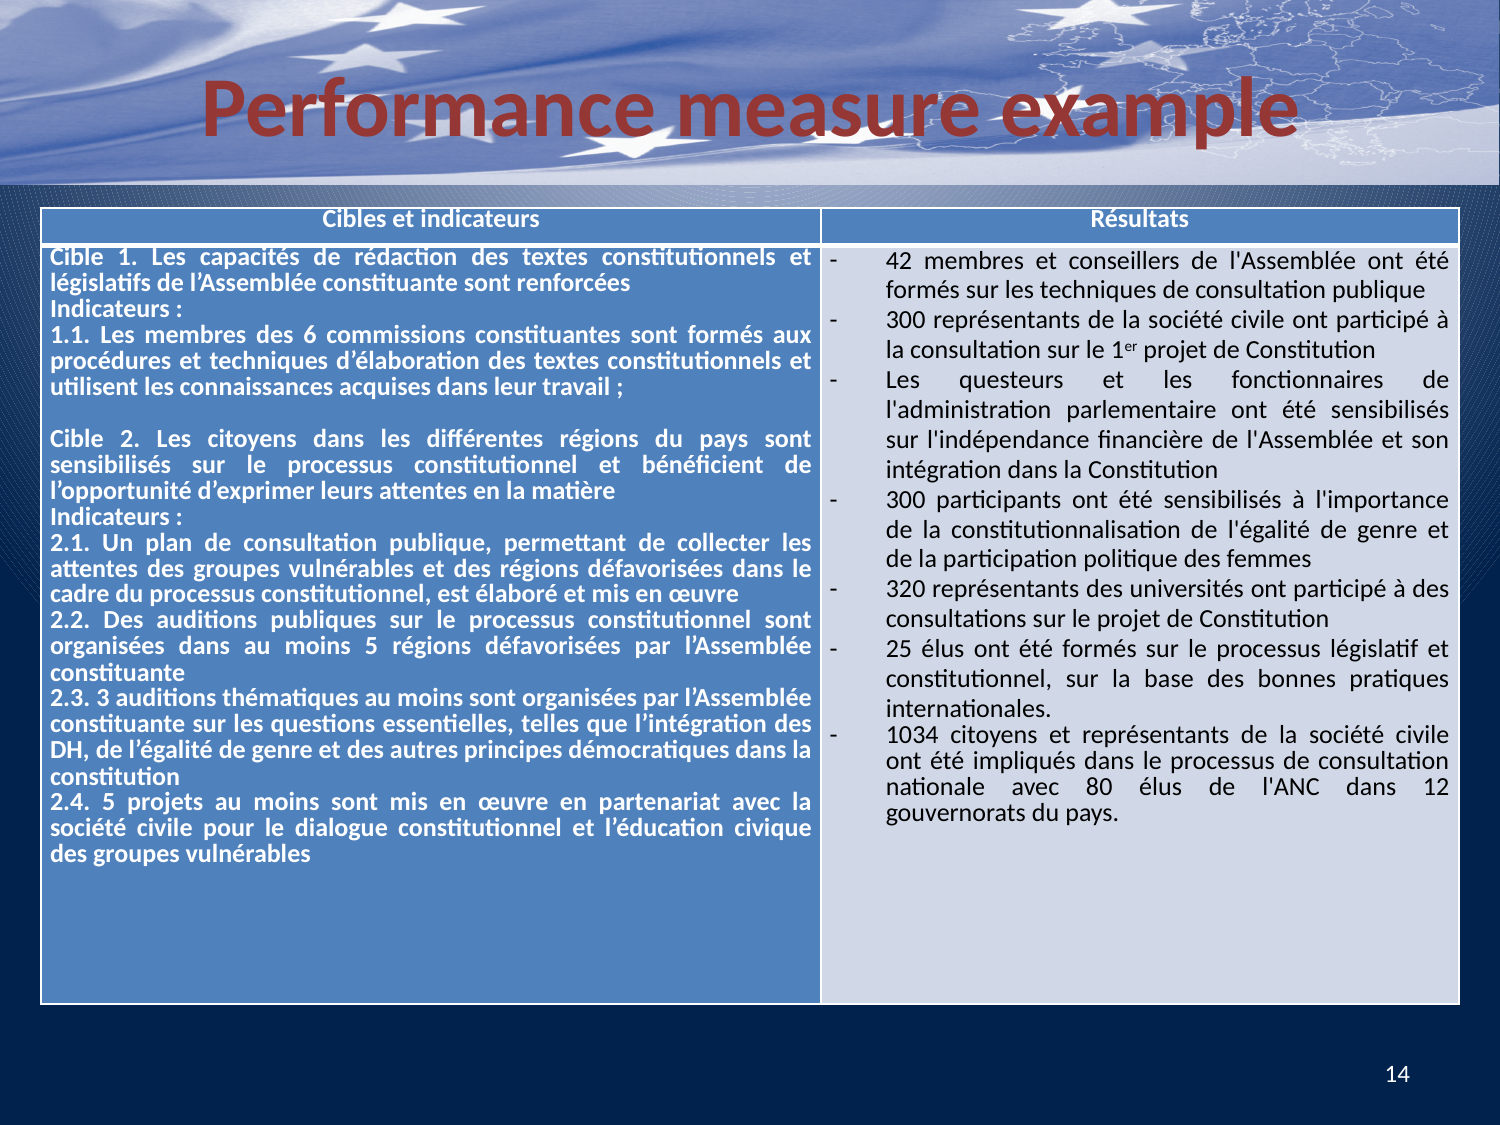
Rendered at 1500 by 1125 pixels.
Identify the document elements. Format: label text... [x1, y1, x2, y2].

picture [0, 0, 1499, 185]
table_header Résultats [822, 209, 1458, 243]
table_cell 42 membres et conseillers de l'Assemblée ont été formés sur les techniques de consultation publique 300 représentants de la société civile ont participé à la consultation sur le 1er projet de Constitution Les questeurs et les fonctionnaires de l'administration parlementaire ont été sensibilisés sur l'indépendance financière de l'Assemblée et son intégration dans la Constitution 300 participants ont été sensibilisés à l'importance de la constitutionnalisation de l'égalité de genre et de la participation politique des femmes 320 représentants des universités ont participé à des consultations sur le projet de Constitution 25 élus ont été formés sur le processus législatif et constitutionnel, sur la base des bonnes pratiques internationales. 1034 citoyens et représentants de la société civile ont été impliqués dans le processus de consultation nationale avec 80 élus de l'ANC dans 12 gouvernorats du pays. [822, 248, 1458, 1003]
table_cell Cible 1. Les capacités de rédaction des textes constitutionnels et législatifs de l’Assemblée constituante sont renforcées Indicateurs : 1.1. Les membres des 6 commissions constituantes sont formés aux procédures et techniques d’élaboration des textes constitutionnels et utilisent les connaissances acquises dans leur travail ; Cible 2. Les citoyens dans les différentes régions du pays sont sensibilisés sur le processus constitutionnel et bénéficient de l’opportunité d’exprimer leurs attentes en la matière Indicateurs : 2.1. Un plan de consultation publique, permettant de collecter les attentes des groupes vulnérables et des régions défavorisées dans le cadre du processus constitutionnel, est élaboré et mis en œuvre 2.2. Des auditions publiques sur le processus constitutionnel sont organisées dans au moins 5 régions défavorisées par l’Assemblée constituante 2.3. 3 auditions thématiques au moins sont organisées par l’Assemblée constituante sur les questions essentielles, telles que l’intégration des DH, de l’égalité de genre et des autres principes démocratiques dans la constitution 2.4. 5 projets au moins sont mis en œuvre en partenariat avec la société civile pour le dialogue constitutionnel et l’éducation civique des groupes vulnérables [42, 248, 820, 1003]
slide_number 14 [1074, 1042, 1425, 1103]
table_header Cibles et indicateurs [42, 209, 820, 243]
title Performance measure example [76, 42, 1427, 161]
